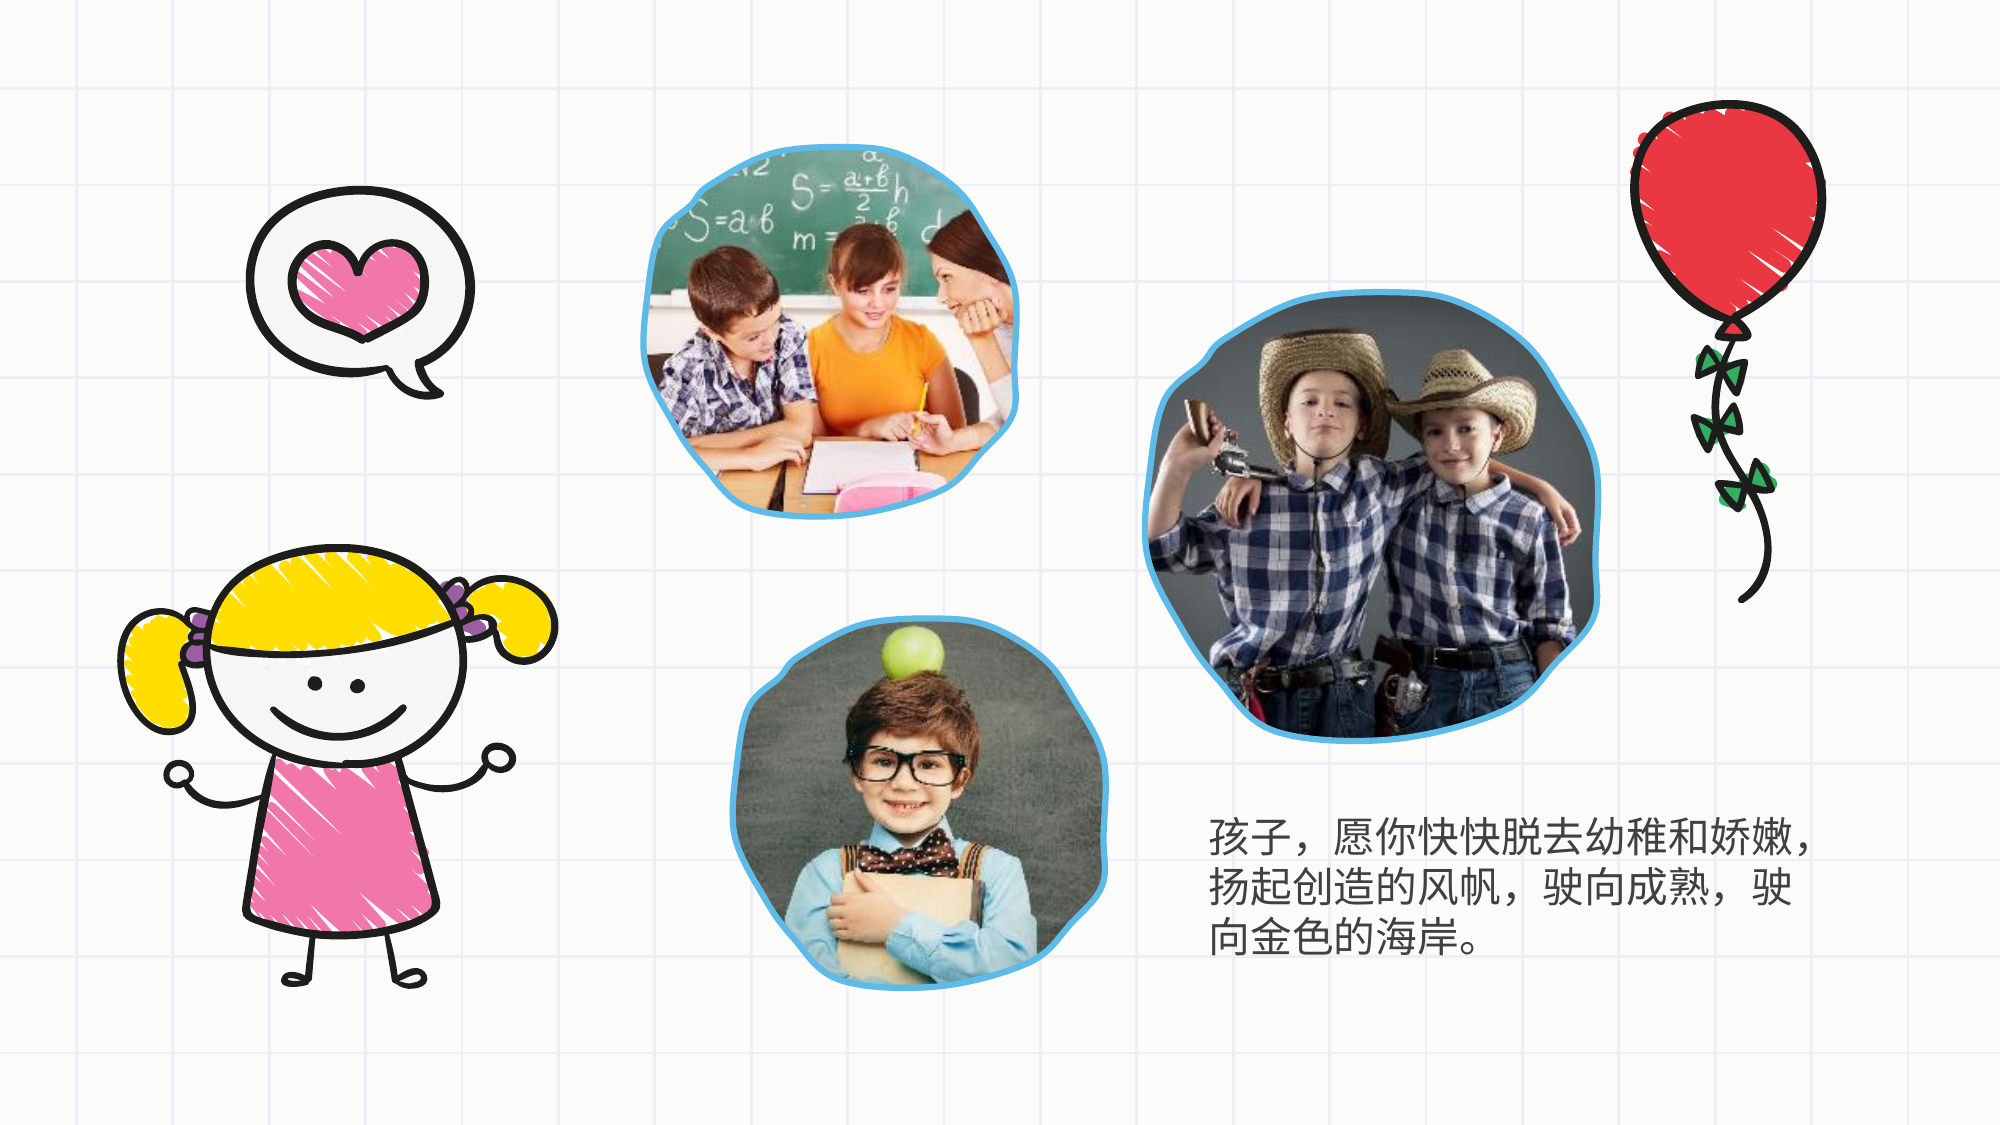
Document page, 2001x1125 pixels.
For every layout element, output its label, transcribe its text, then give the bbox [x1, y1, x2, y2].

picture [732, 618, 1106, 988]
picture [1144, 292, 1599, 741]
picture [1628, 100, 1827, 603]
picture [245, 184, 480, 400]
text_box 孩子，愿你快快脱去幼稚和娇嫩，扬起创造的风帆，驶向成熟，驶向金色的海岸。 [1194, 803, 1827, 969]
picture [643, 146, 1017, 517]
picture [116, 544, 559, 989]
